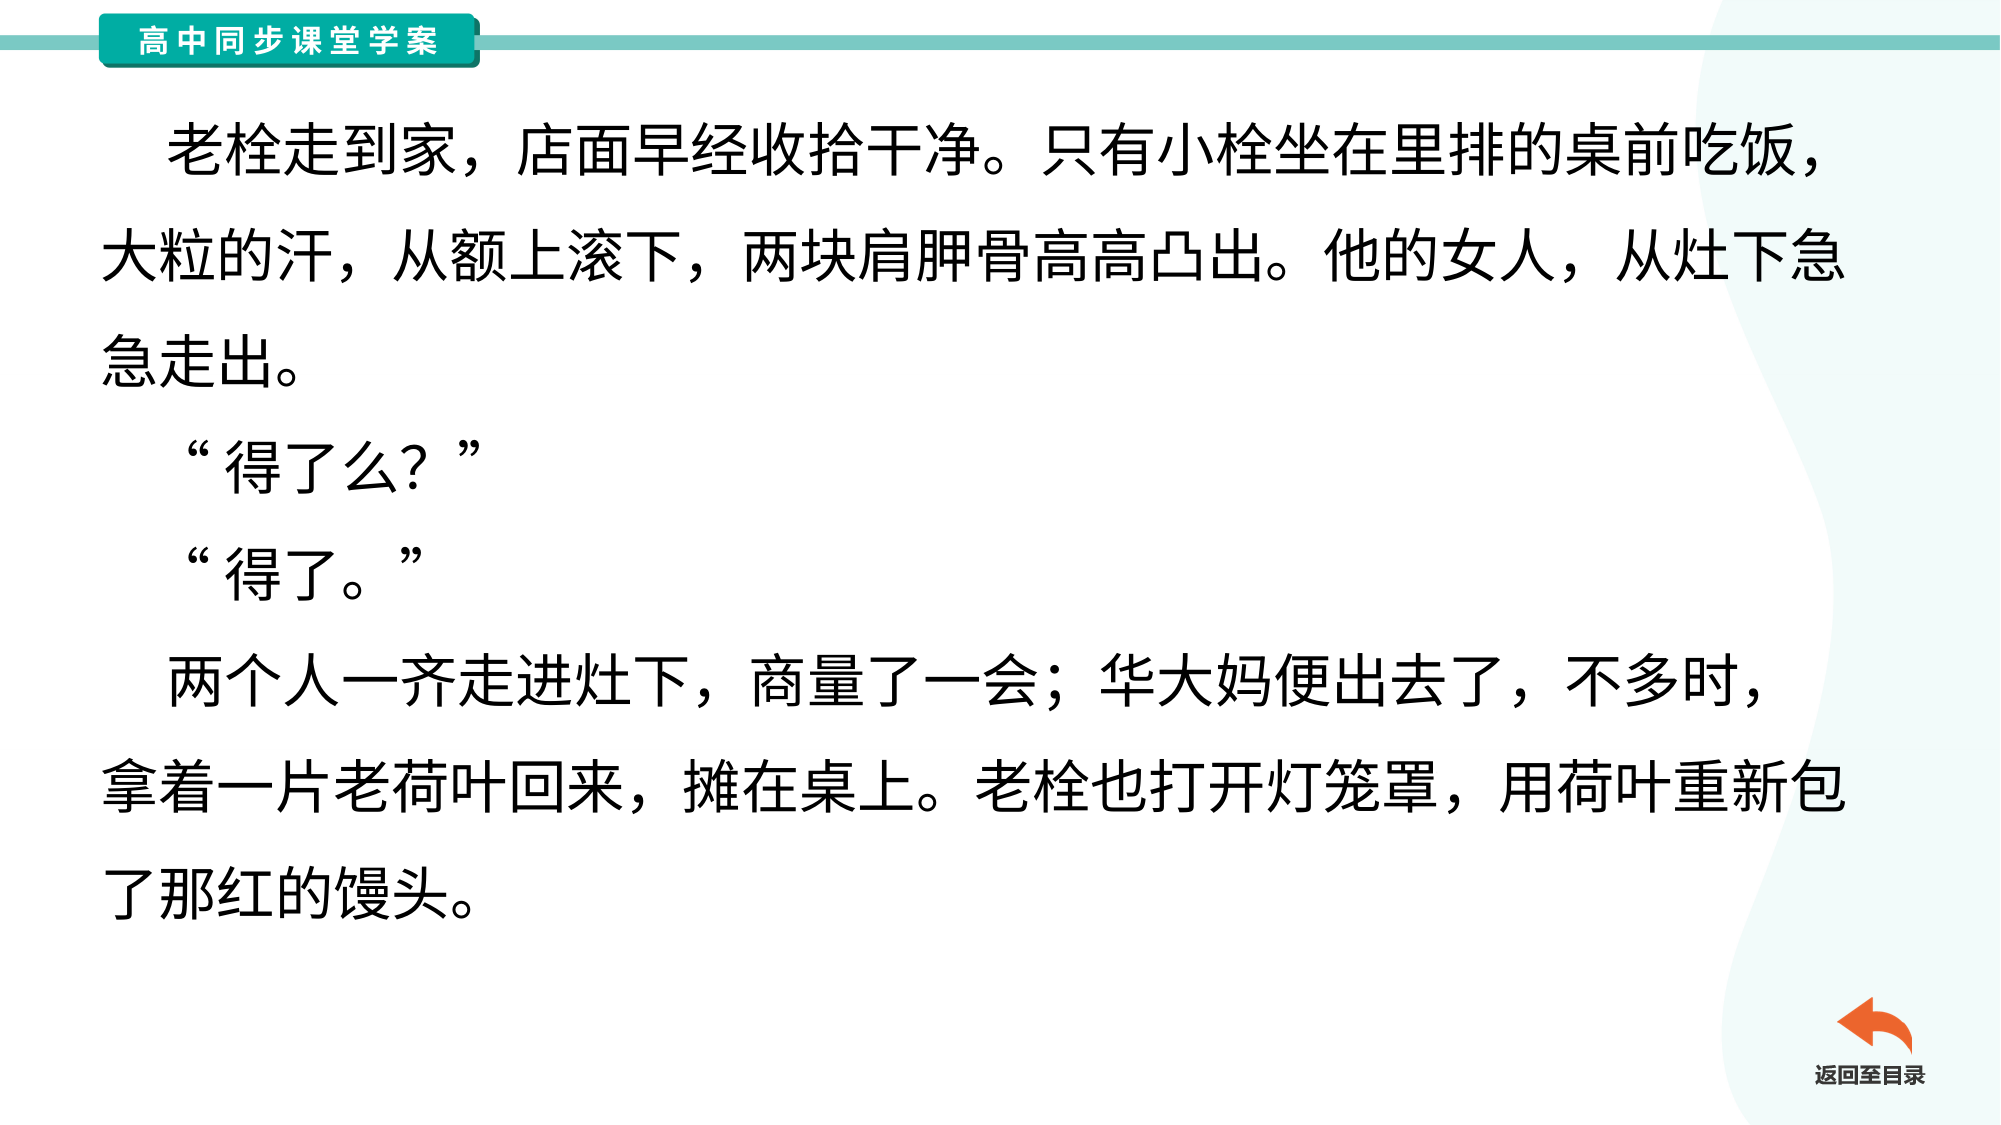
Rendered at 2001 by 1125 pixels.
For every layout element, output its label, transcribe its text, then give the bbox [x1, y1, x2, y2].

picture [0, 0, 2000, 1125]
text_box 老栓走到家，店面早经收拾干净。只有小栓坐在里排的桌前吃饭， 大粒的汗，从额上滚下，两块肩胛骨高高凸出。他的女人，从灶下急 急走出。 “得了么？” “得了。” 两个人一齐走进灶下，商量了一会；华大妈便出去了，不多时， 拿着一片老荷叶回来，摊在桌上。老栓也打开灯笼罩，用荷叶重新包 了那红的馒头。 [100, 76, 1899, 927]
